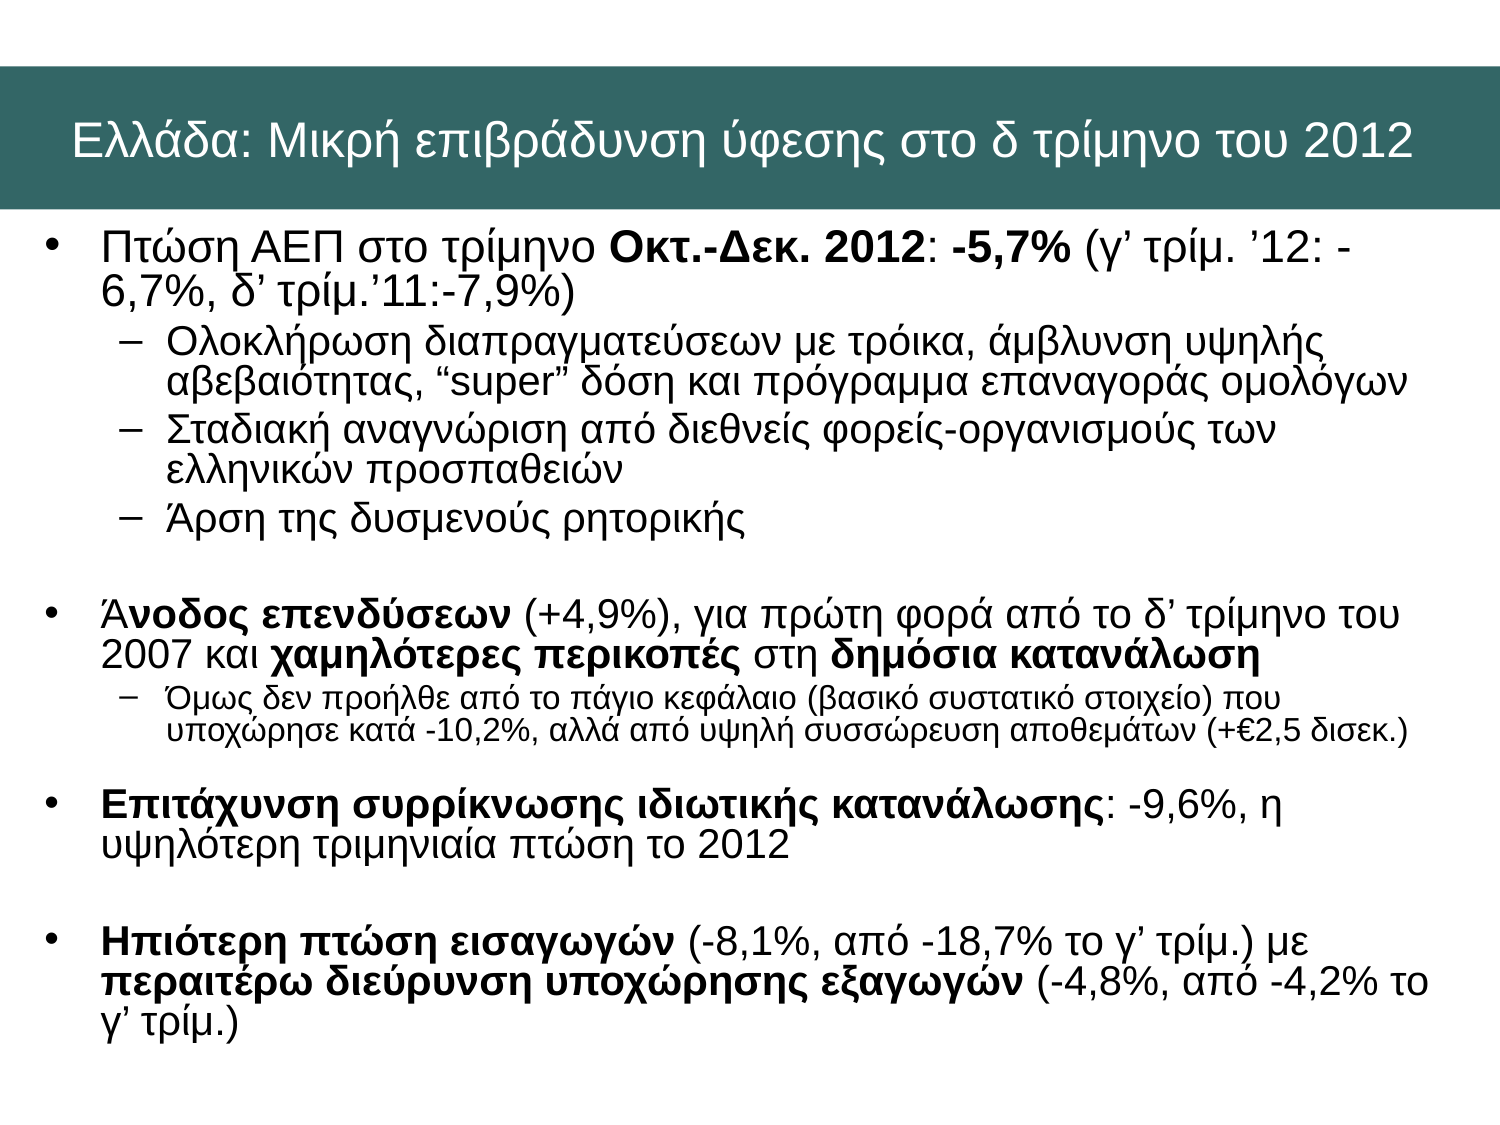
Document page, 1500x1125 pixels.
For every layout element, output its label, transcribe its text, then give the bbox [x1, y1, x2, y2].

text_box Ελλάδα: Μικρή επιβράδυνση ύφεσης στο δ τρίμηνο του 2012 [0, 66, 1500, 210]
list Πτώση ΑΕΠ στο τρίμηνο Οκτ.-Δεκ. 2012: -5,7% (γ’ τρίμ. ’12: -6,7%, δ’ τρίμ.’11:-7,9%) Ολοκλήρωση διαπραγματεύσεων με τρόικα, άμβλυνση υψηλής αβεβαιότητας, “super” δόση και πρόγραμμα επαναγοράς ομολόγων Σταδιακή αναγνώριση από διεθνείς φορείς-οργανισμούς των ελληνικών προσπαθειών Άρση της δυσμενούς ρητορικής Άνοδος επενδύσεων (+4,9%), για πρώτη φορά από το δ’ τρίμηνο του 2007 και χαμηλότερες περικοπές στη δημόσια κατανάλωση Όμως δεν προήλθε από το πάγιο κεφάλαιο (βασικό συστατικό στοιχείο) που υποχώρησε κατά -10,2%, αλλά από υψηλή συσσώρευση αποθεμάτων (+€2,5 δισεκ.) Επιτάχυνση συρρίκνωσης ιδιωτικής κατανάλωσης: -9,6%, η υψηλότερη τριμηνιαία πτώση το 2012 Ηπιότερη πτώση εισαγωγών (-8,1%, από -18,7% το γ’ τρίμ.) με περαιτέρω διεύρυνση υποχώρησης εξαγωγών (-4,8%, από -4,2% το γ’ τρίμ.) [29, 219, 1471, 1107]
